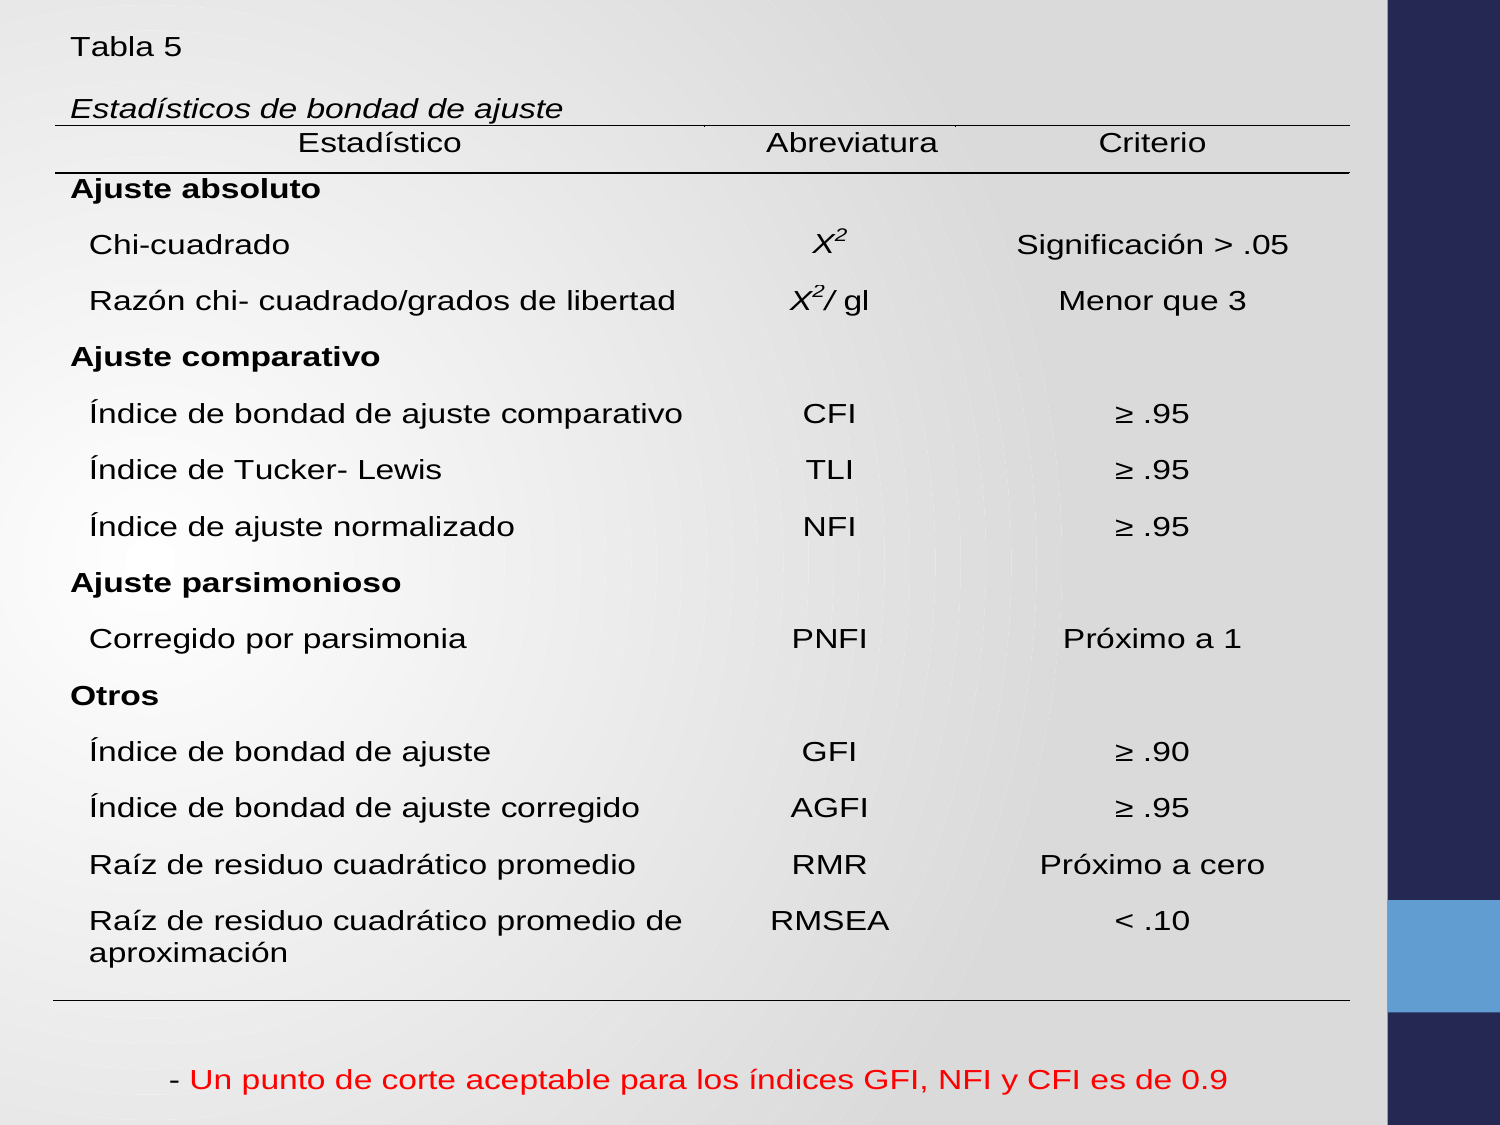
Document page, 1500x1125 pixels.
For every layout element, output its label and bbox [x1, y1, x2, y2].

picture [52, 30, 1353, 1125]
